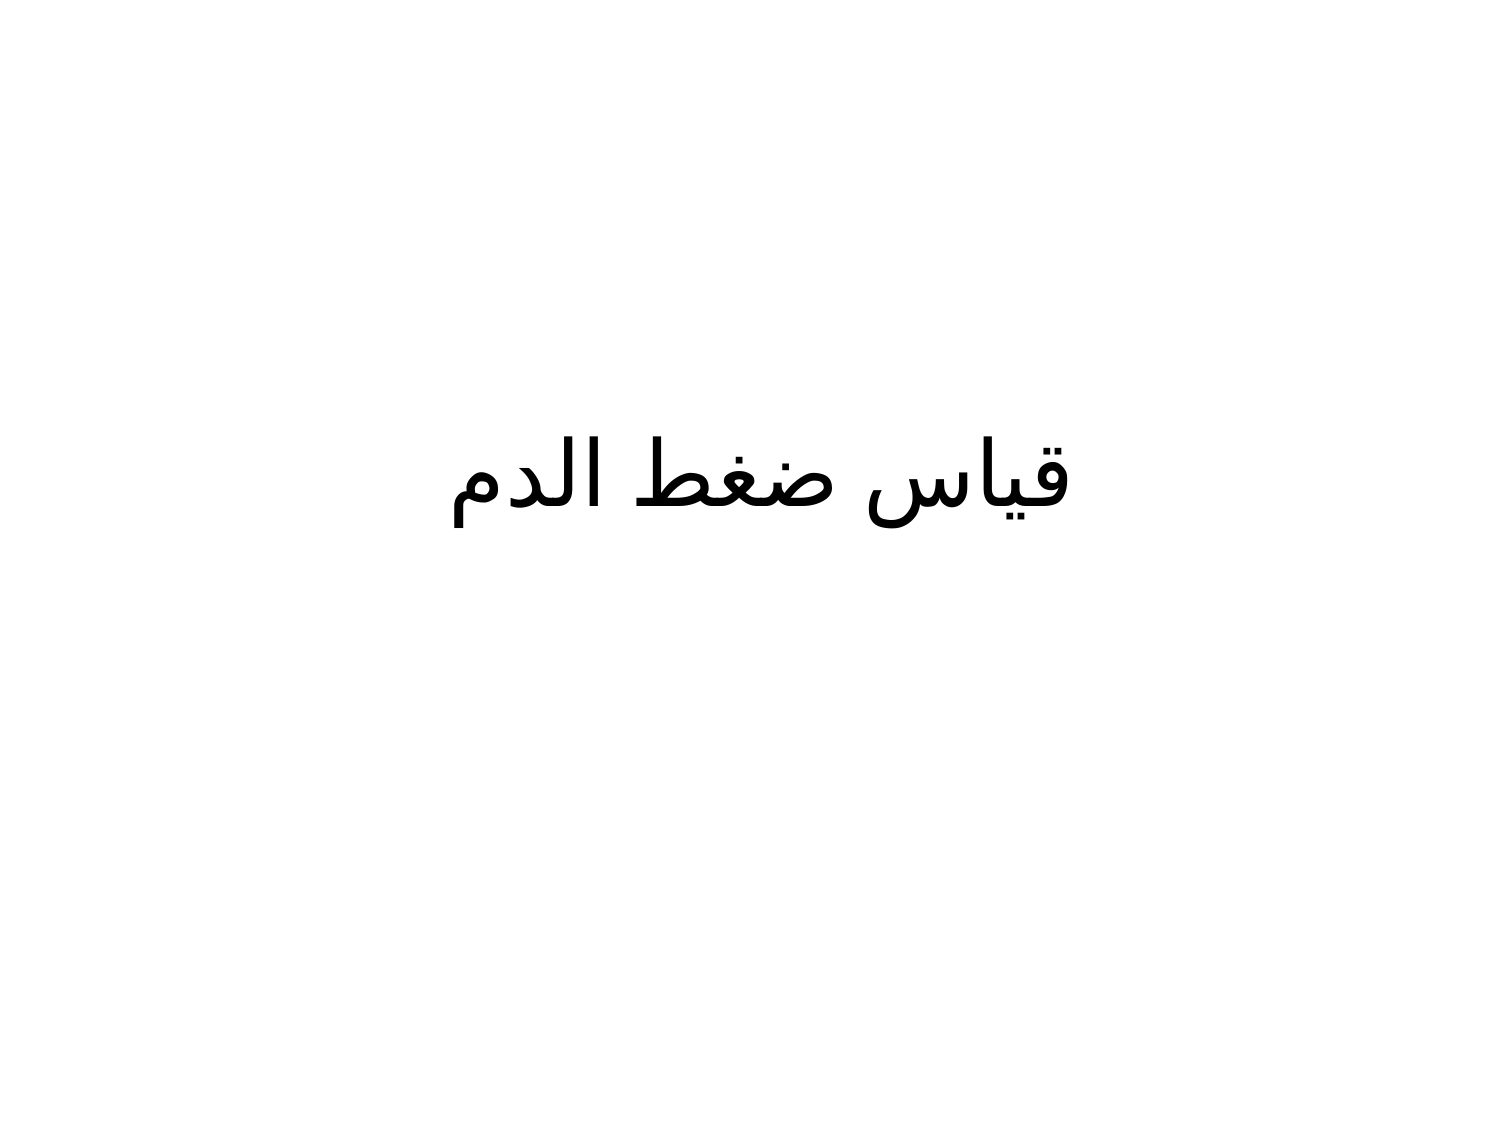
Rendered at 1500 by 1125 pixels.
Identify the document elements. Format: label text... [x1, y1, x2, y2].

title قياس ضغط الدم [112, 349, 1388, 591]
